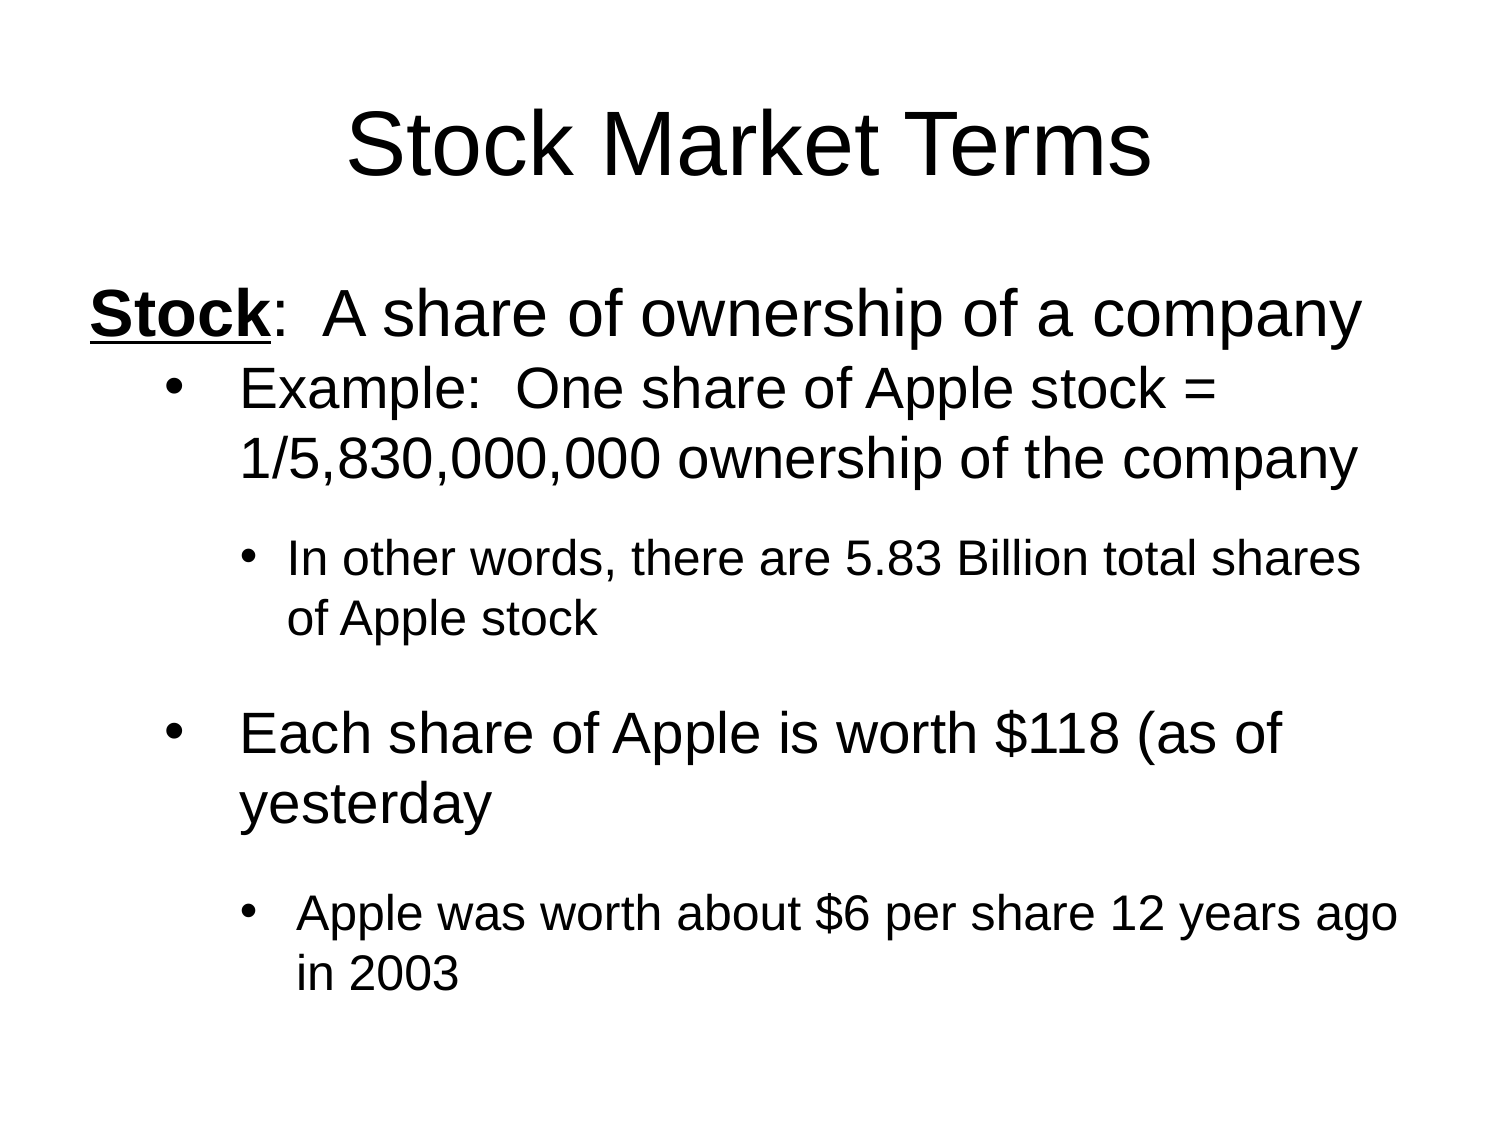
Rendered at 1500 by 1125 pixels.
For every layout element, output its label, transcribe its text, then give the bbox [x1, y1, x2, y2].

text_box Stock: A share of ownership of a company Example: One share of Apple stock = 1/5,830,000,000 ownership of the company In other words, there are 5.83 Billion total shares of Apple stock Each share of Apple is worth $118 (as of yesterday Apple was worth about $6 per share 12 years ago in 2003 [74, 262, 1425, 1005]
text_box Stock Market Terms [74, 45, 1425, 233]
